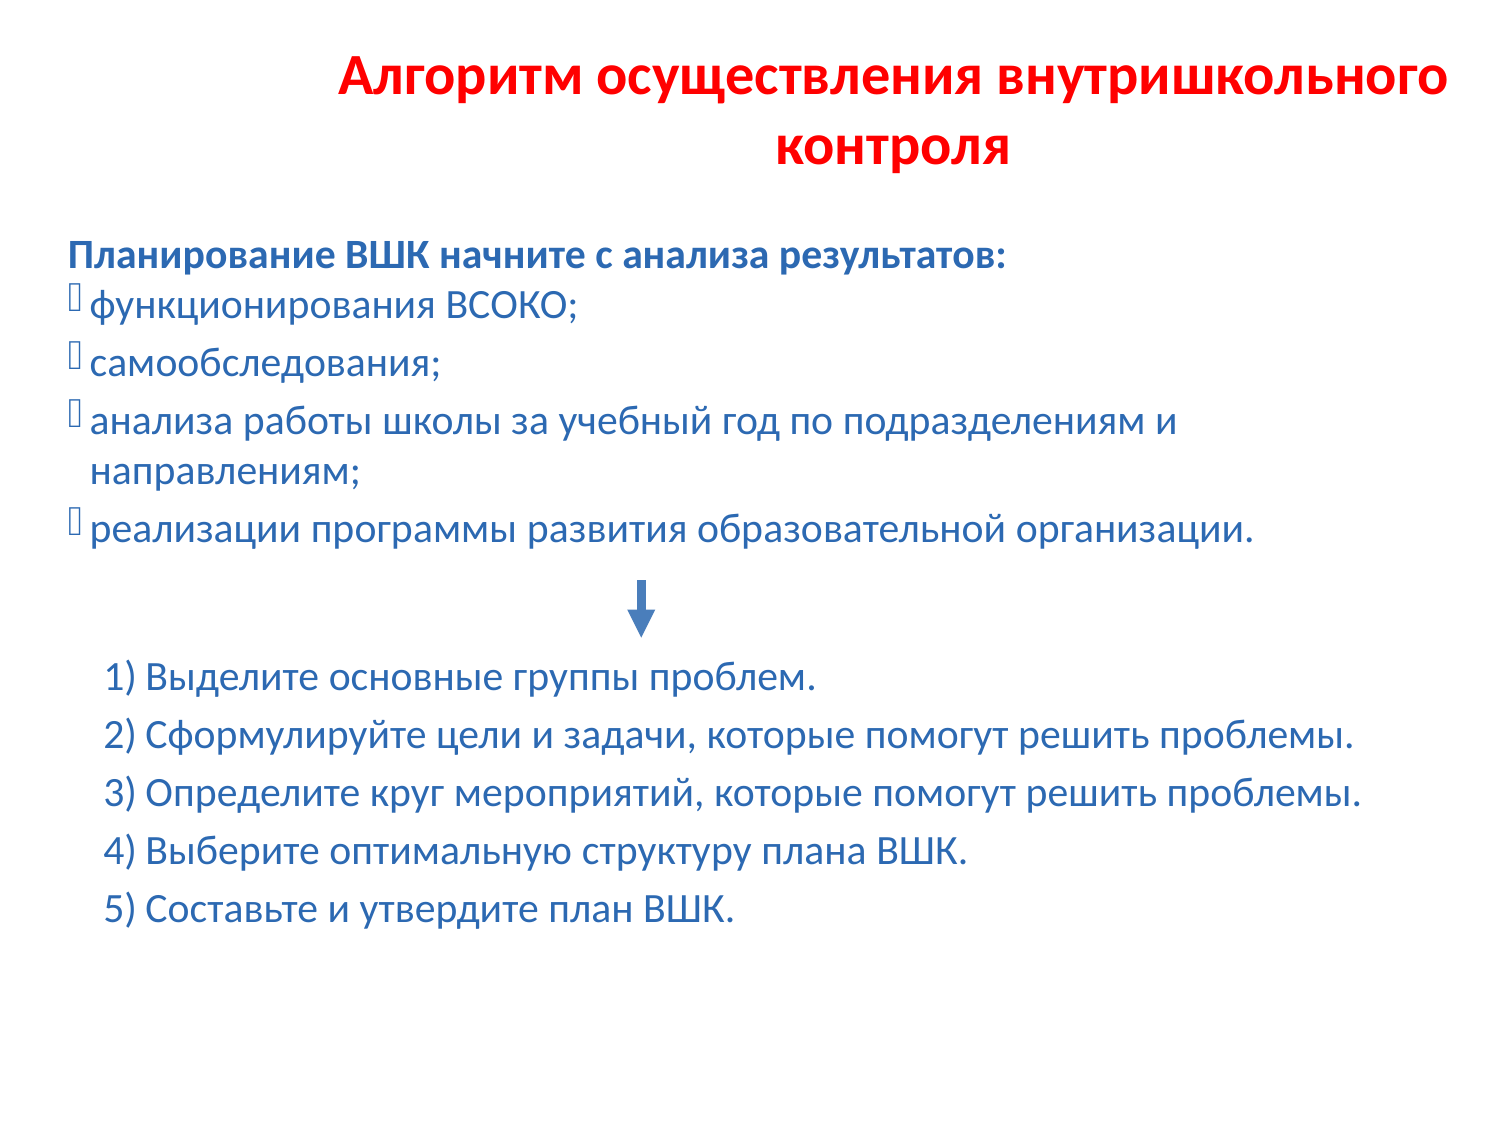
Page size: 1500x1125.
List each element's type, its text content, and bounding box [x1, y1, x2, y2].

text_box Алгоритм осуществления внутришкольного контроля [287, 28, 1500, 185]
text_box Планирование ВШК начните с анализа результатов: функционирования ВСОКО; самообследования; анализа работы школы за учебный год по подразделениям и направлениям; реализации программы развития образовательной организации. [53, 219, 1400, 559]
text_box Выделите основные группы проблем. Сформулируйте цели и задачи, которые помогут решить проблемы. Определите круг мероприятий, которые помогут решить проблемы. Выберите оптимальную структуру плана ВШК. Составьте и утвердите план ВШК. [88, 641, 1424, 938]
